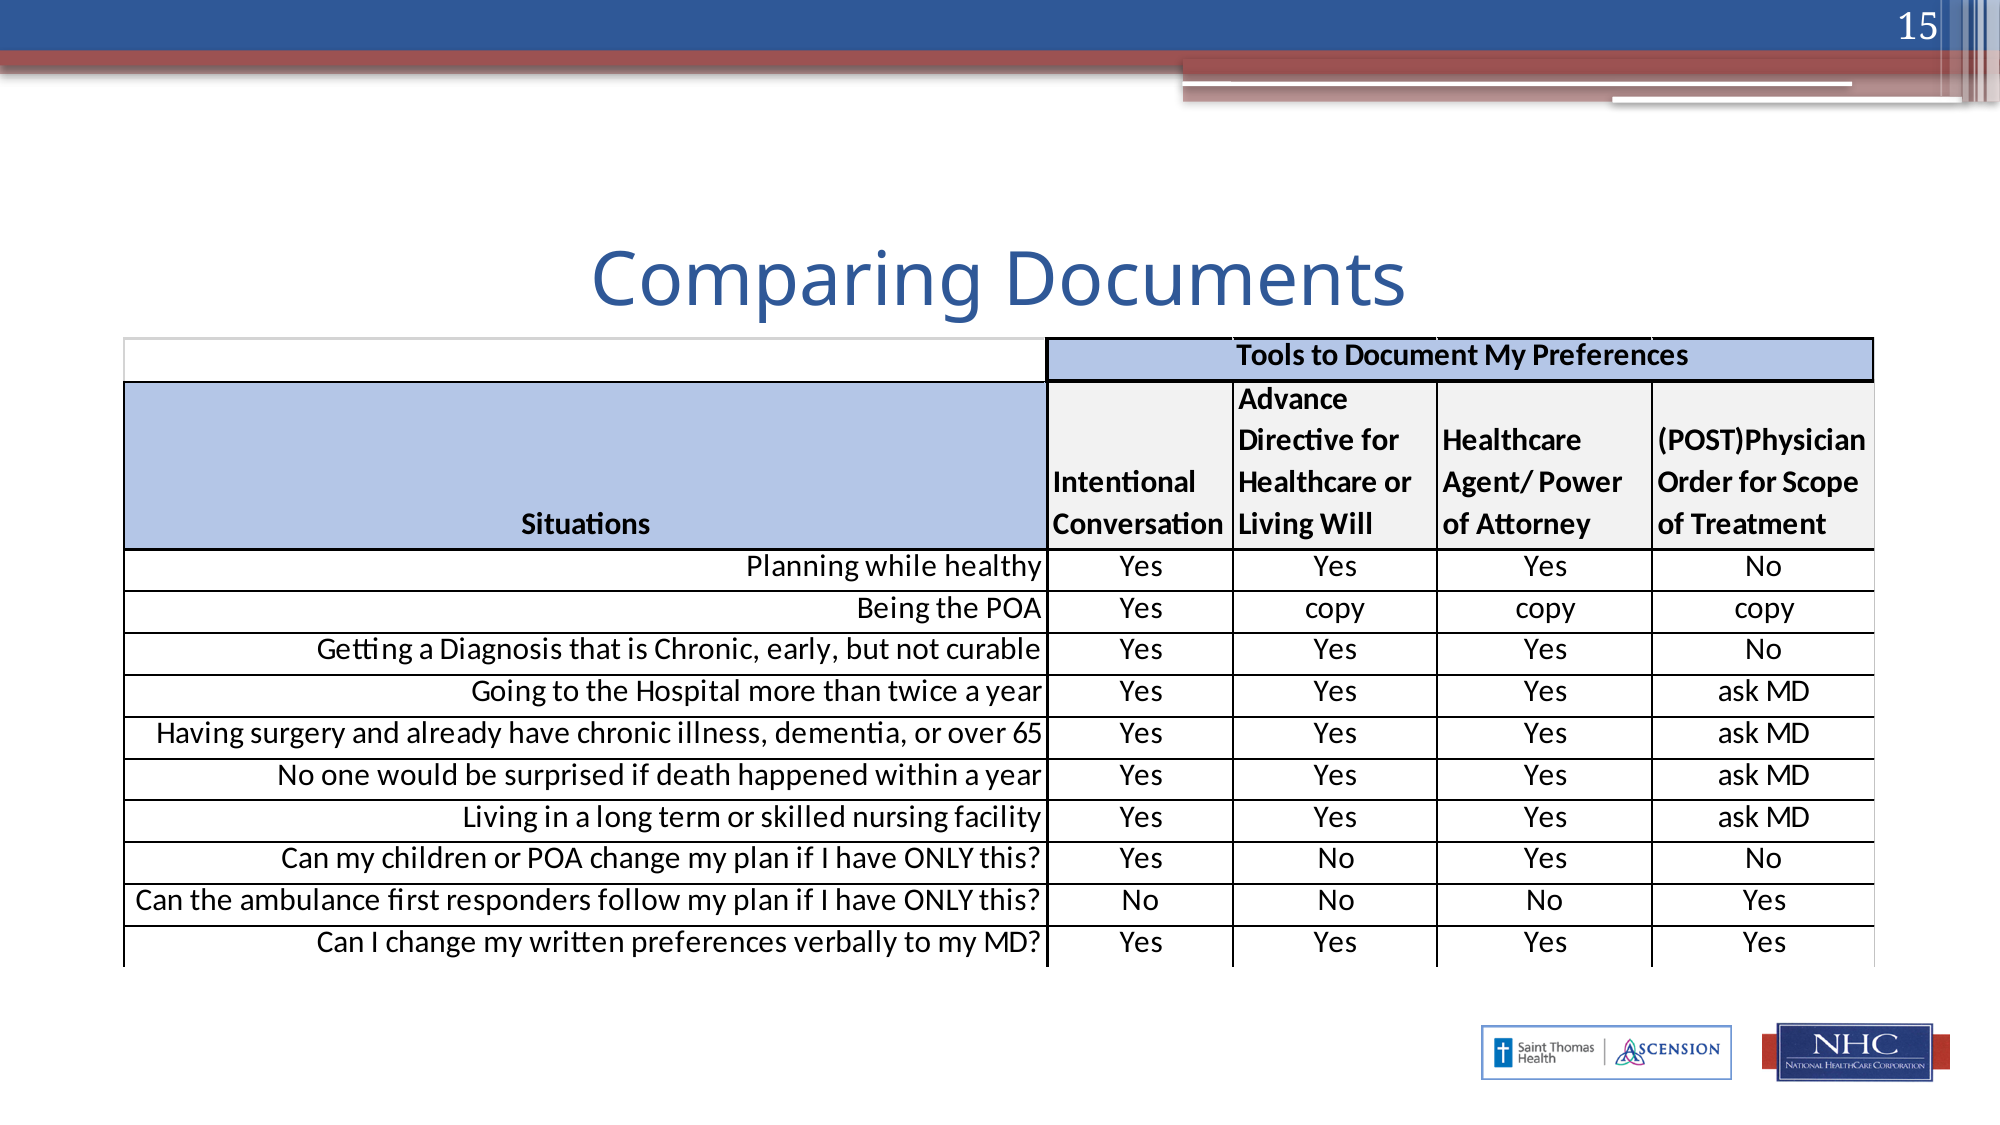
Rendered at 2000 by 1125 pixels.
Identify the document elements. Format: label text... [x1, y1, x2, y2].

picture [1761, 1012, 1950, 1089]
slide_number 15 [1787, 0, 1955, 61]
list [122, 337, 1877, 969]
title Comparing Documents [99, 187, 1900, 363]
picture [1481, 1025, 1732, 1081]
